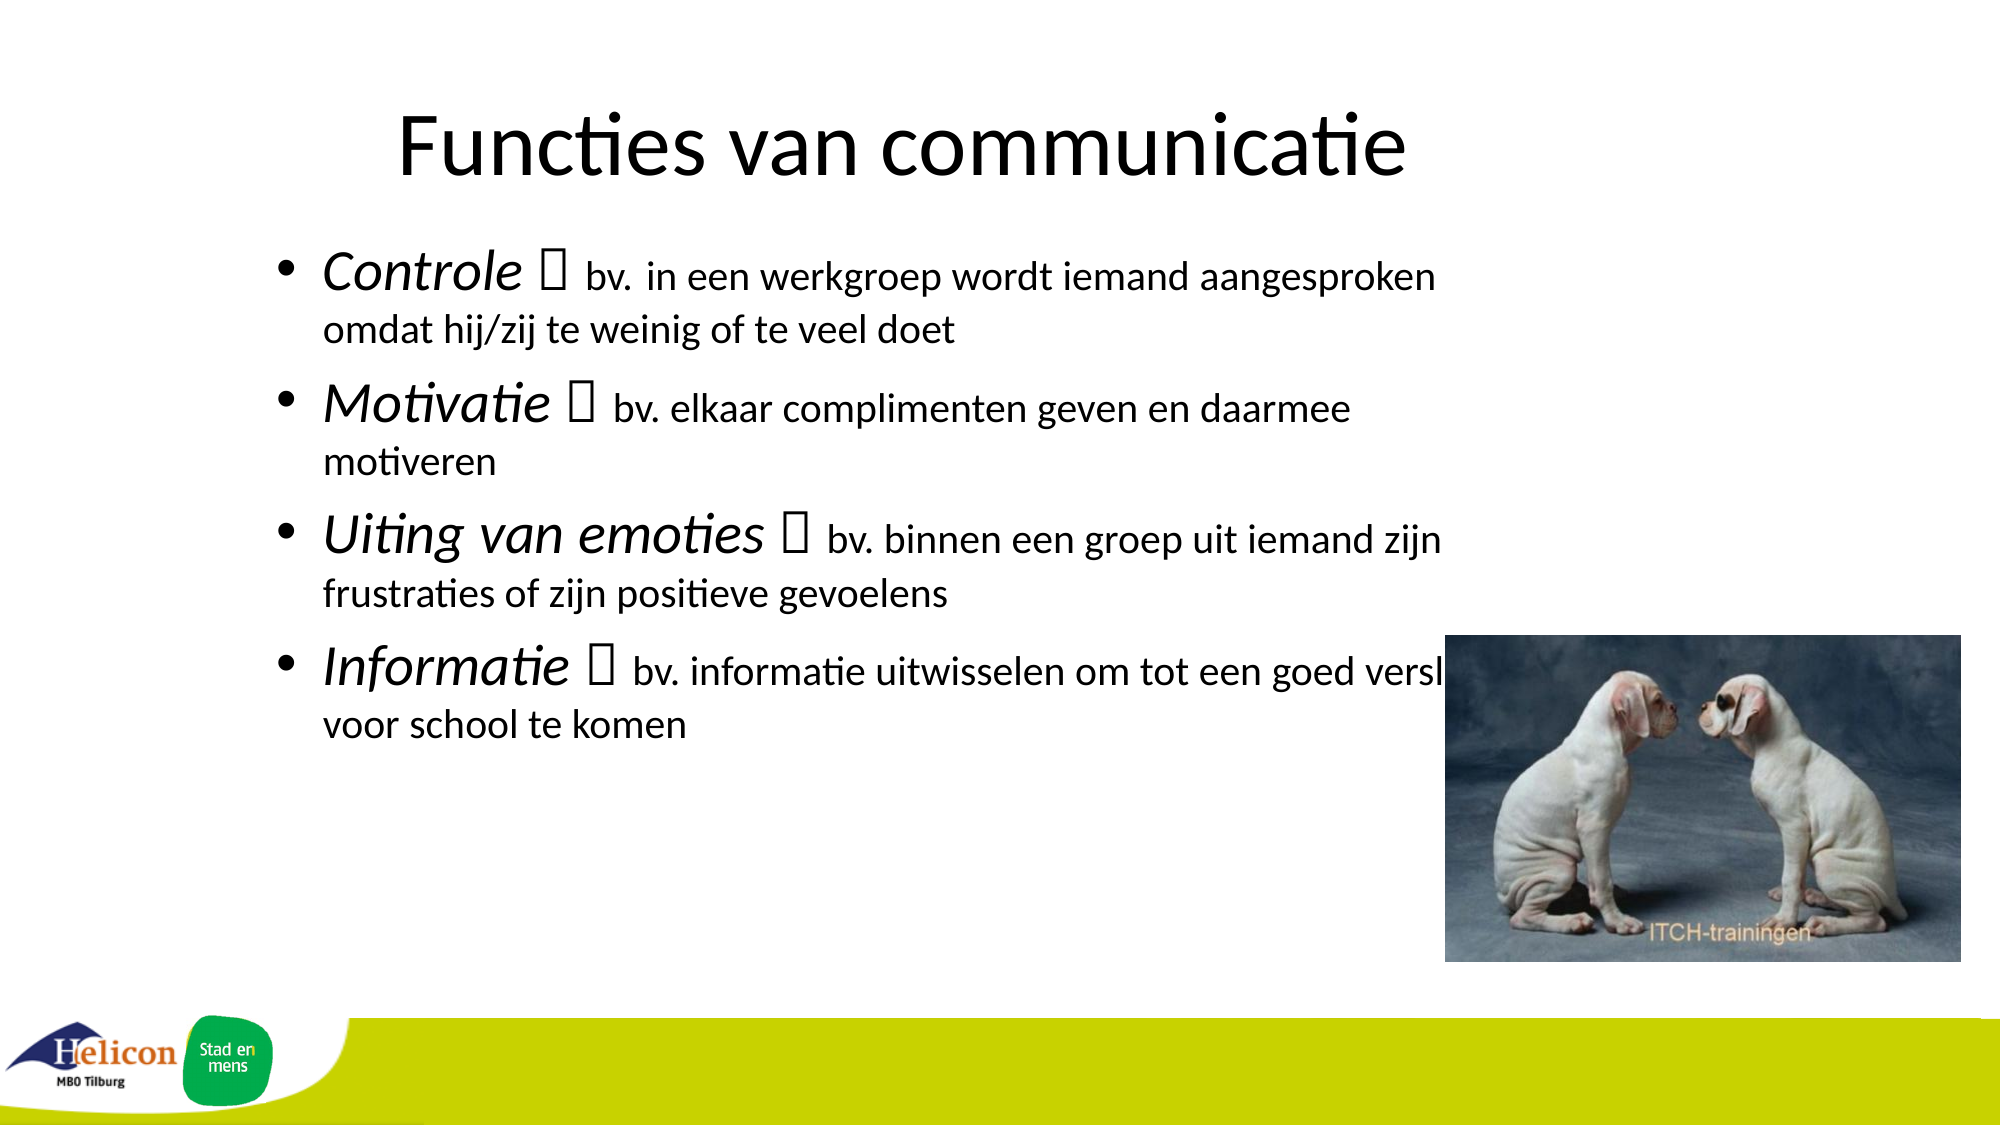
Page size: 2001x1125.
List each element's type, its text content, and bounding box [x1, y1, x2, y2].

picture [0, 1013, 424, 1125]
text_box Controle  bv. in een werkgroep wordt iemand aangesproken omdat hij/zij te weinig of te veel doet Motivatie  bv. elkaar complimenten geven en daarmee motiveren Uiting van emoties  bv. binnen een groep uit iemand zijn frustraties of zijn positieve gevoelens Informatie  bv. informatie uitwisselen om tot een goed verslag voor school te komen [186, 224, 1522, 962]
text_box Functies van communicatie [74, 45, 1425, 233]
picture [1445, 635, 1961, 962]
